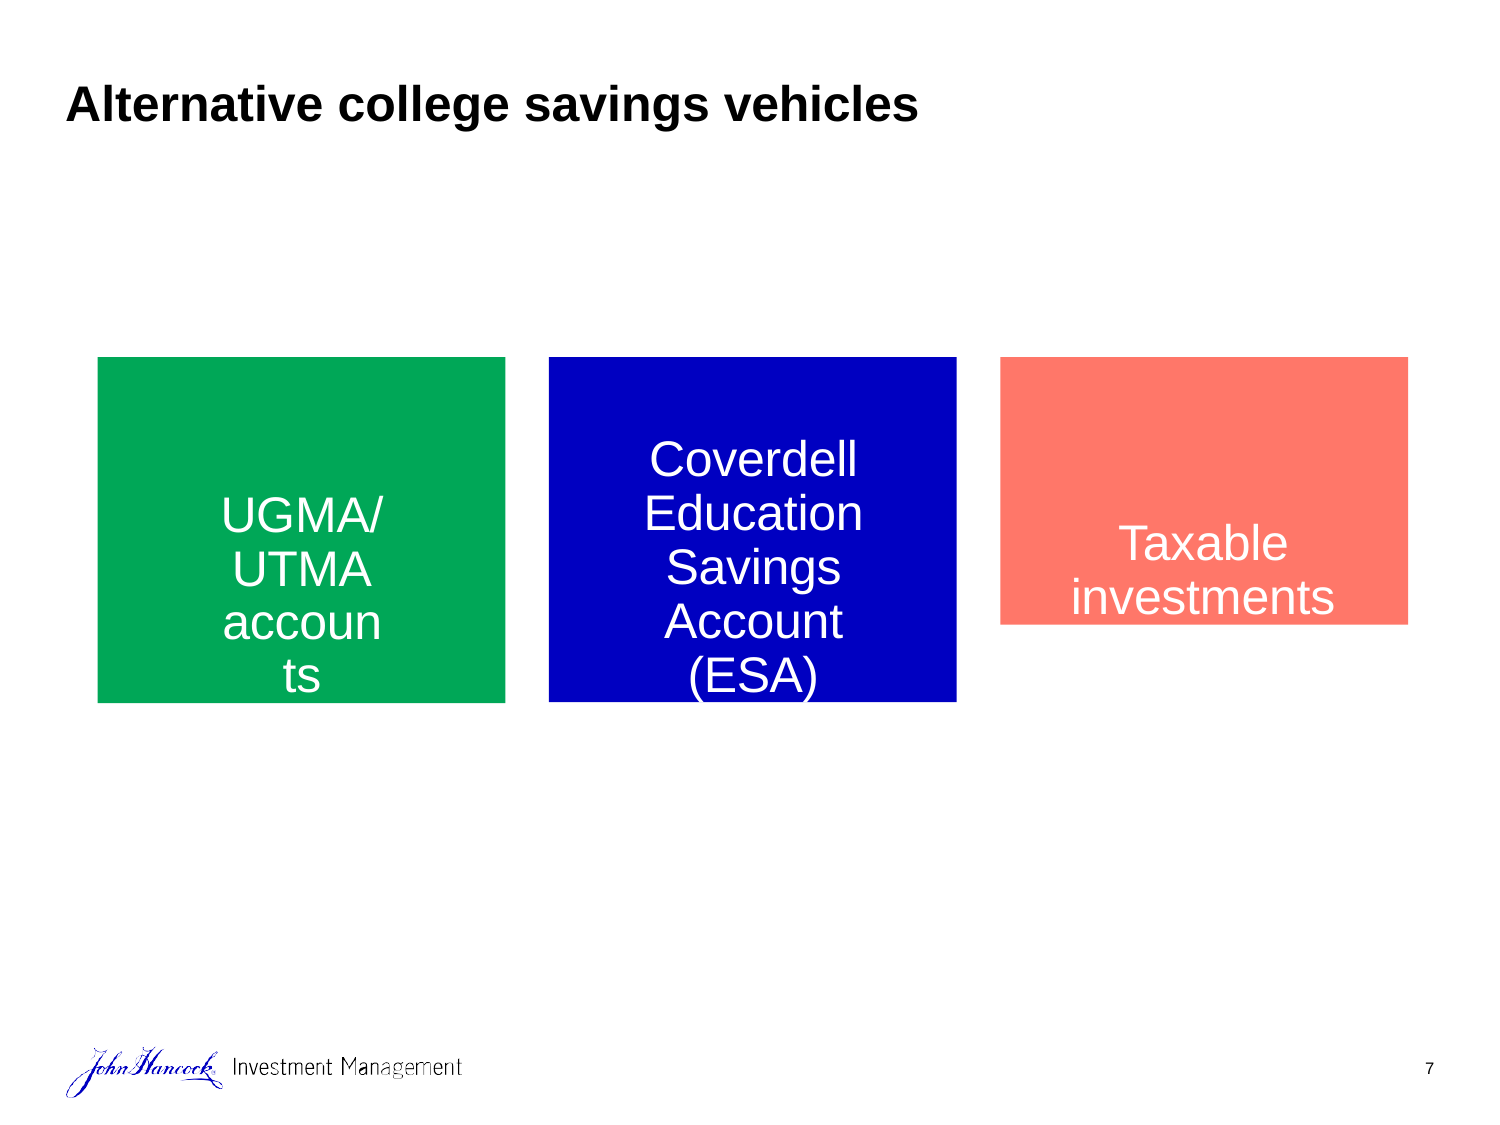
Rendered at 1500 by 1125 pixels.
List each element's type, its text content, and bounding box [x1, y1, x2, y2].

slide_number 7 [1409, 1057, 1443, 1125]
picture [342, 1057, 356, 1075]
picture [381, 1062, 414, 1079]
picture [66, 1046, 223, 1098]
text_box Taxable investments [1000, 357, 1409, 625]
text_box UGMA/ UTMA accounts [97, 357, 506, 704]
picture [445, 1058, 462, 1075]
picture [416, 1062, 431, 1075]
title Alternative college savings vehicles [63, 69, 1350, 260]
text_box Coverdell Education Savings Account (ESA) [548, 357, 957, 703]
